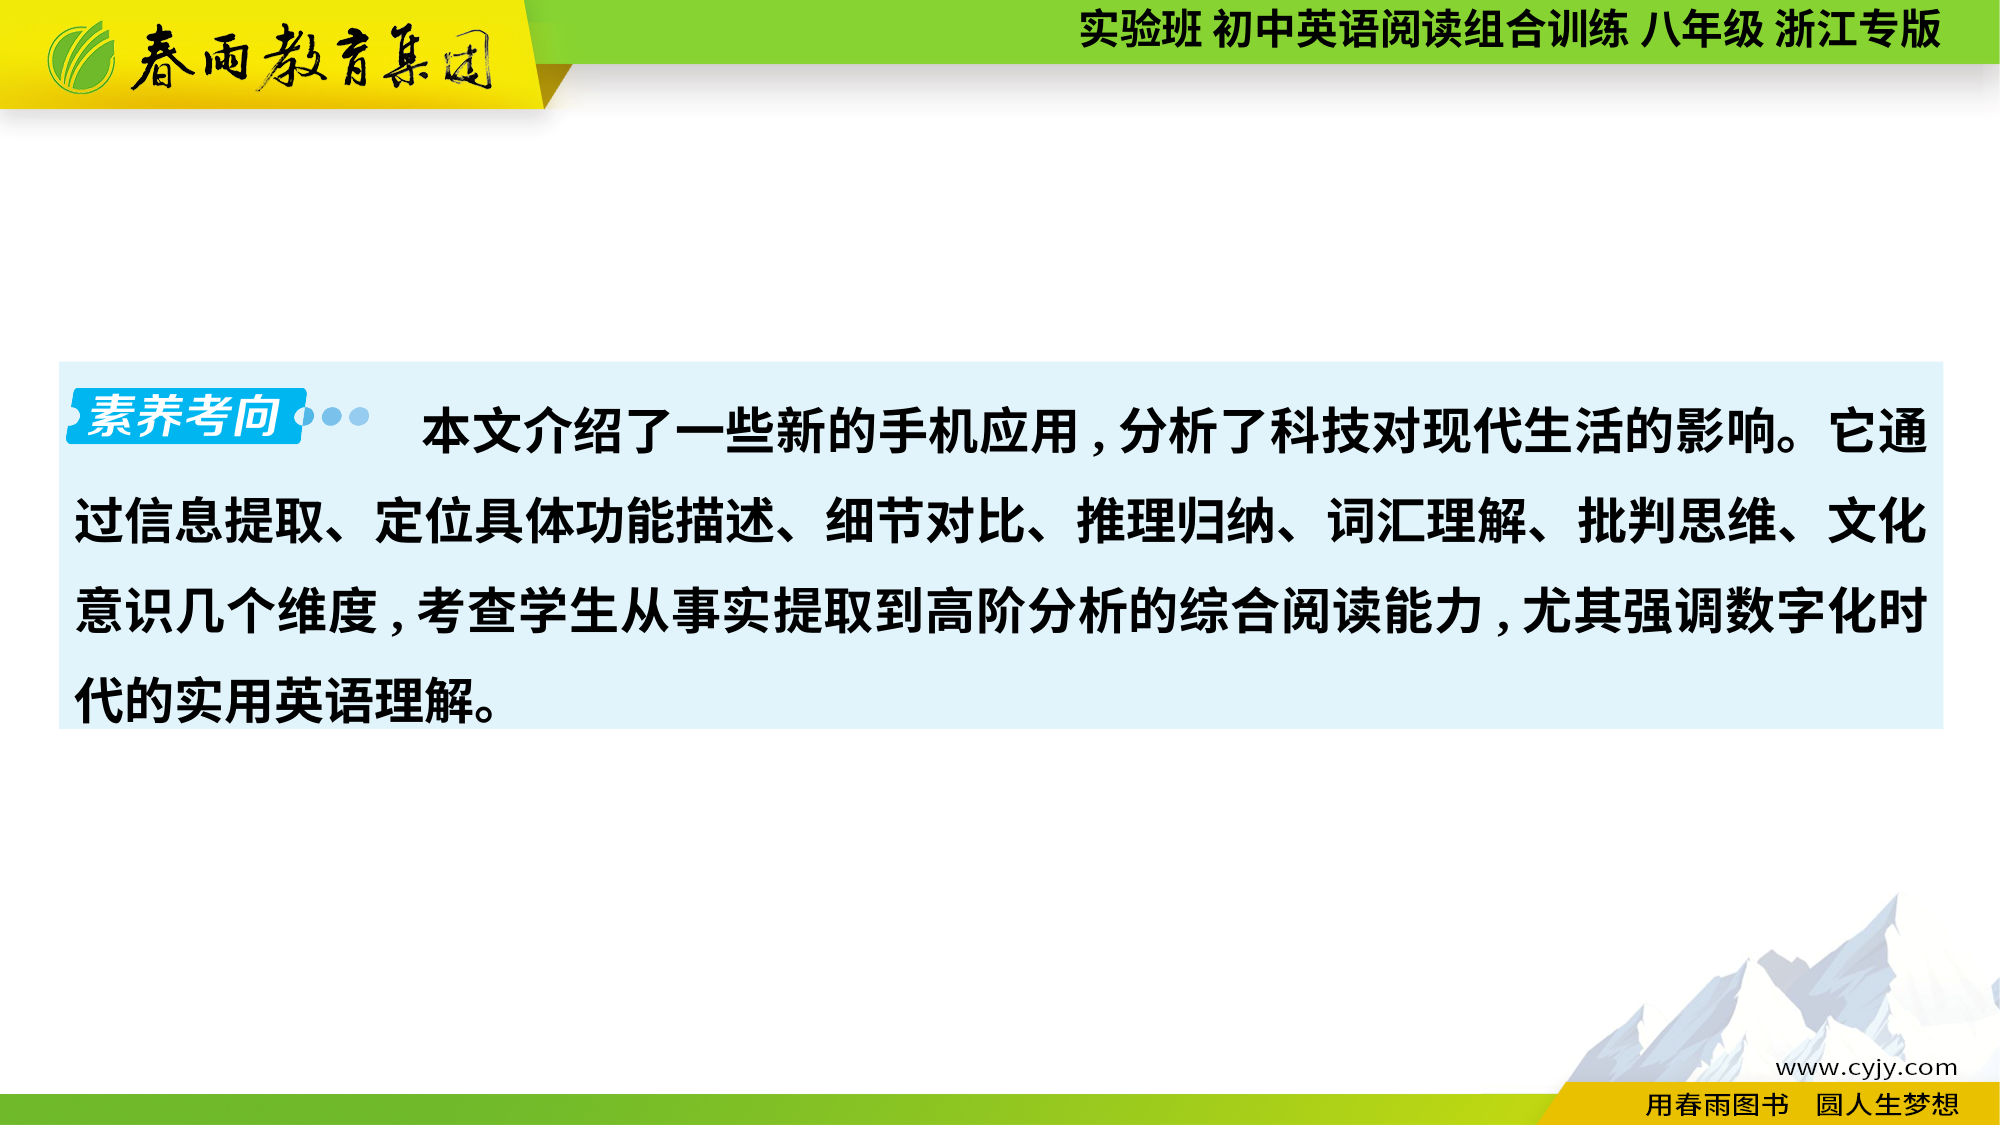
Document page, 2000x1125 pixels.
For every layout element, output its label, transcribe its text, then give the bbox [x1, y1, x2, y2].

picture [0, 0, 2000, 1125]
list 本文介绍了一些新的手机应用,分析了科技对现代生活的影响。它通过信息提取、定位具体功能描述、细节对比、推理归纳、词汇理解、批判思维、文化意识几个维度,考查学生从事实提取到高阶分析的综合阅读能力,尤其强调数字化时代的实用英语理解。 [59, 361, 1944, 729]
